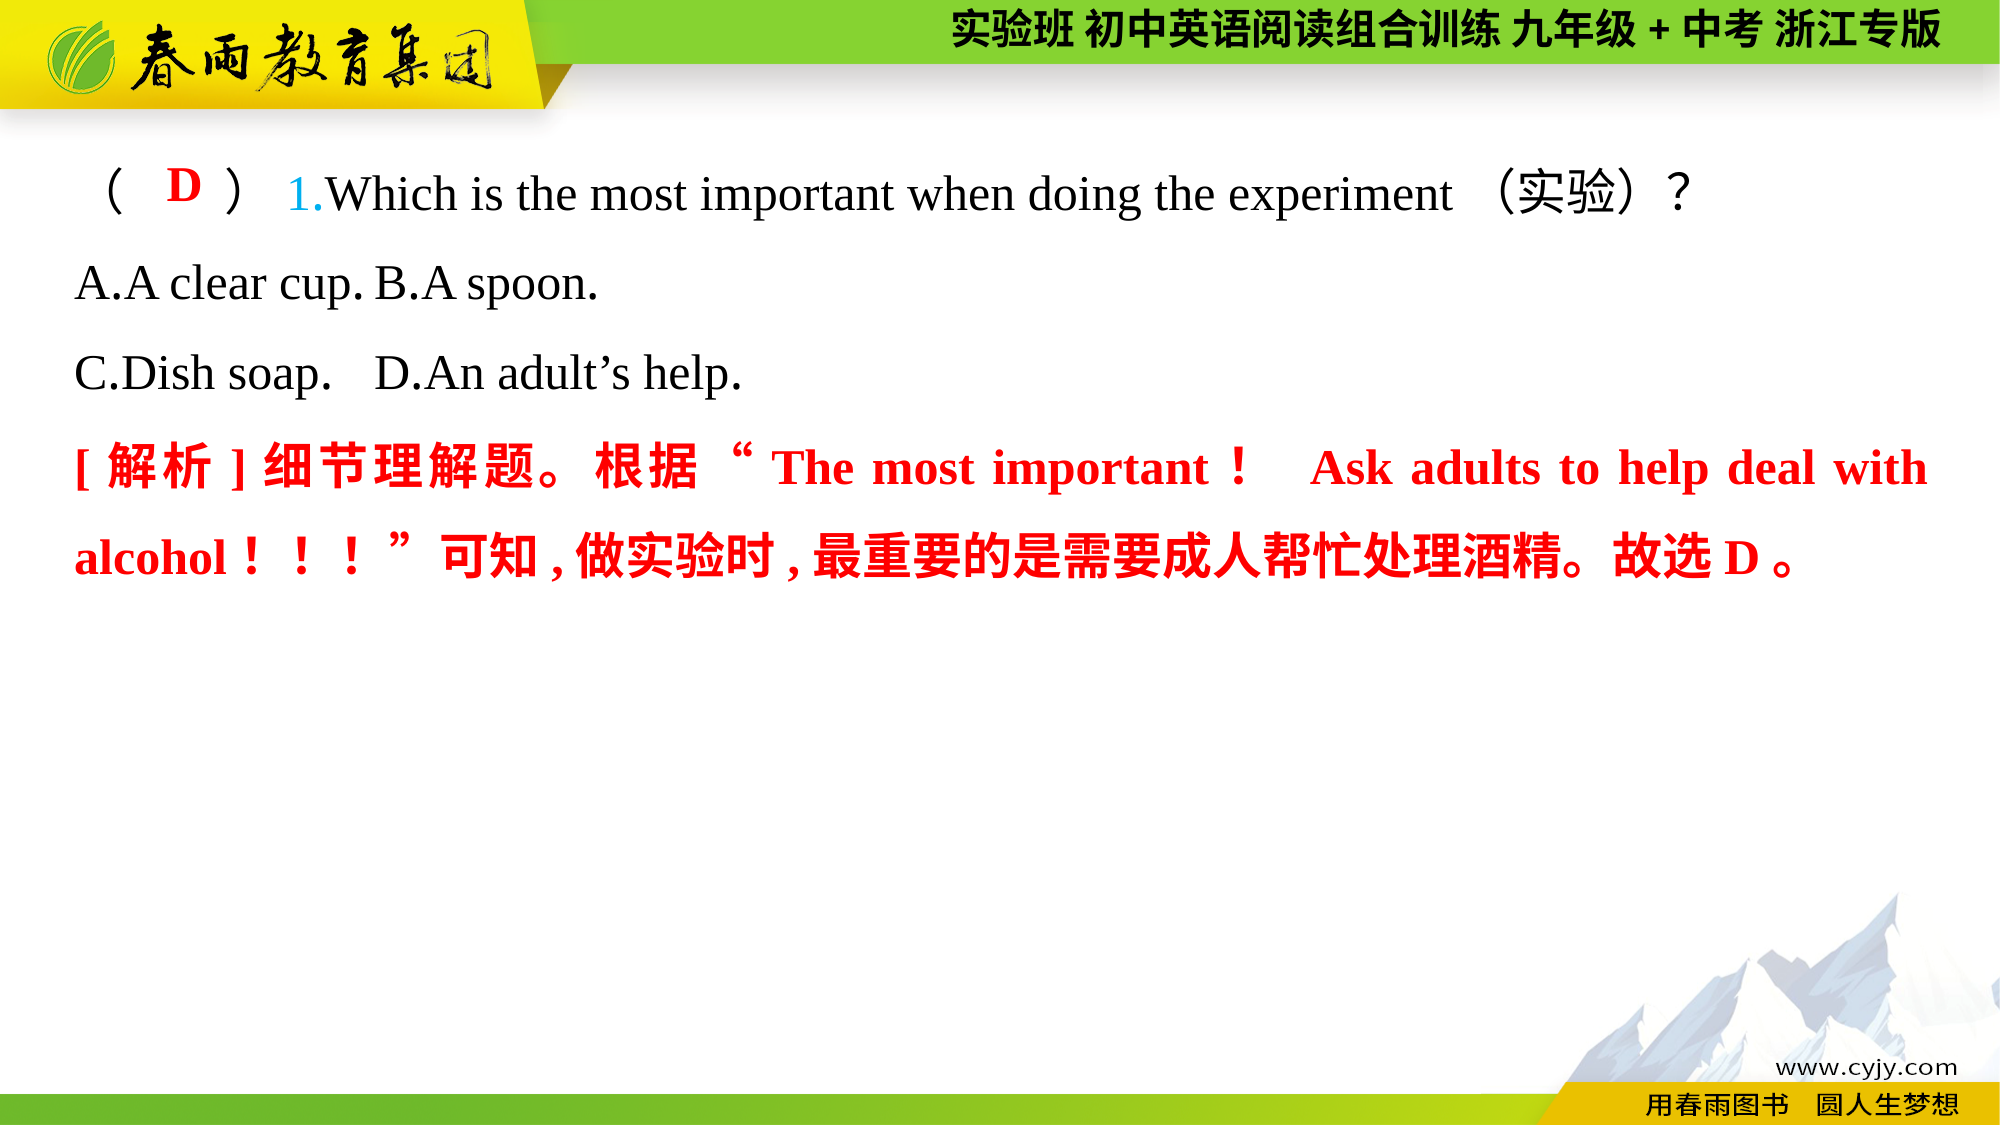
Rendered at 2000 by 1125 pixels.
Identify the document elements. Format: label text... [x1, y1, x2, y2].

picture [0, 0, 2000, 1125]
text_box D [151, 144, 218, 220]
list （ ）1.Which is the most important when doing the experiment（实验）？ A.A clear cup. B.A spoon. C.Dish soap. D.An adult’s help. [59, 122, 1944, 397]
text_box [解析]细节理解题。根据“The most important！ Ask adults to help deal with alcohol！！！”可知,做实验时,最重要的是需要成人帮忙处理酒精。故选D。 [59, 397, 1944, 593]
